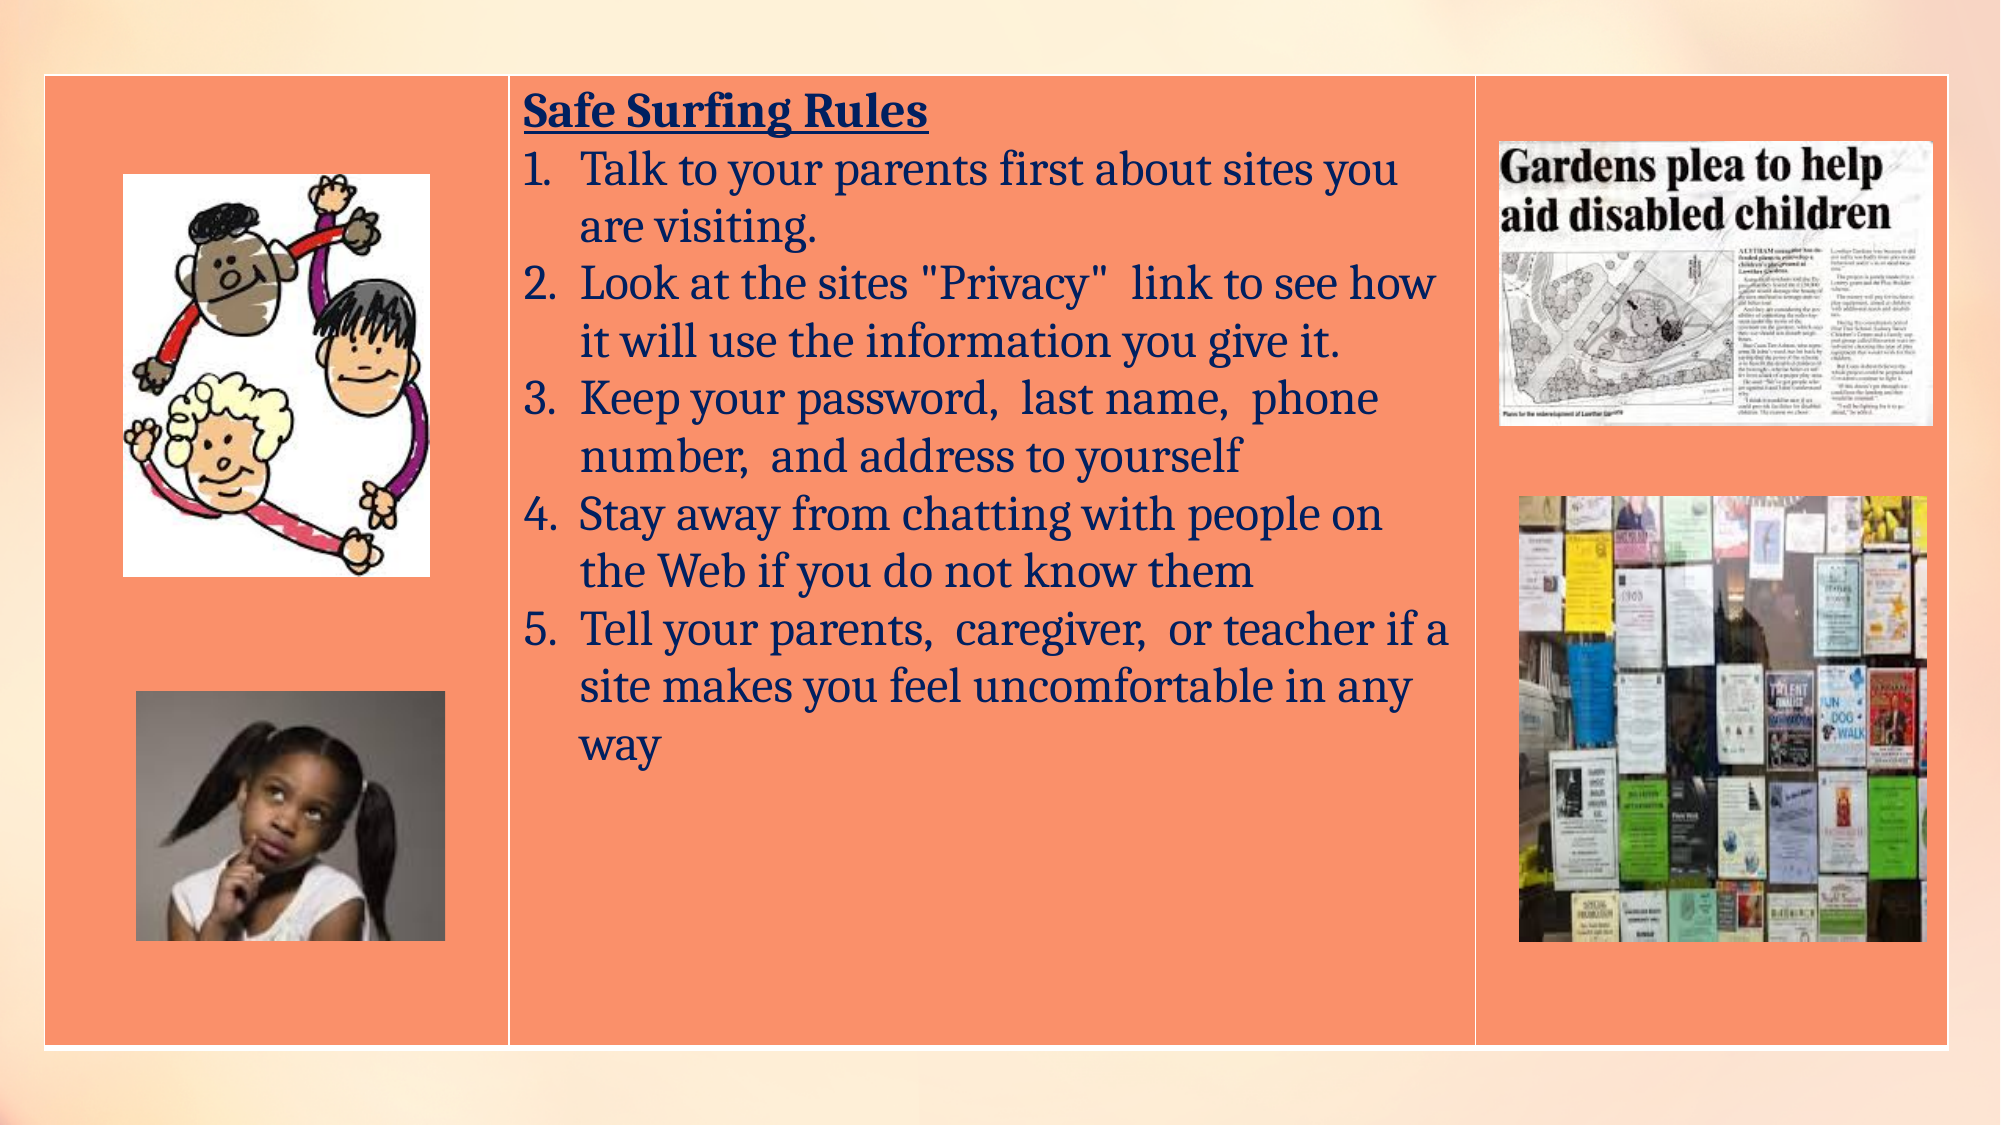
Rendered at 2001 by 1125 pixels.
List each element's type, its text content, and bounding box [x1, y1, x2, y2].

picture [0, 0, 2001, 1125]
table_header [1476, 76, 1947, 1045]
table_header Safe Surfing Rules Talk to your parents first about sites you are visiting. Look at the sites "Privacy" link to see how it will use the information you give it. Keep your password, last name, phone number, and address to yourself Stay away from chatting with people on the Web if you do not know them Tell your parents, caregiver, or teacher if a site makes you feel uncomfortable in any way [510, 76, 1475, 1045]
table_header [45, 76, 508, 1045]
